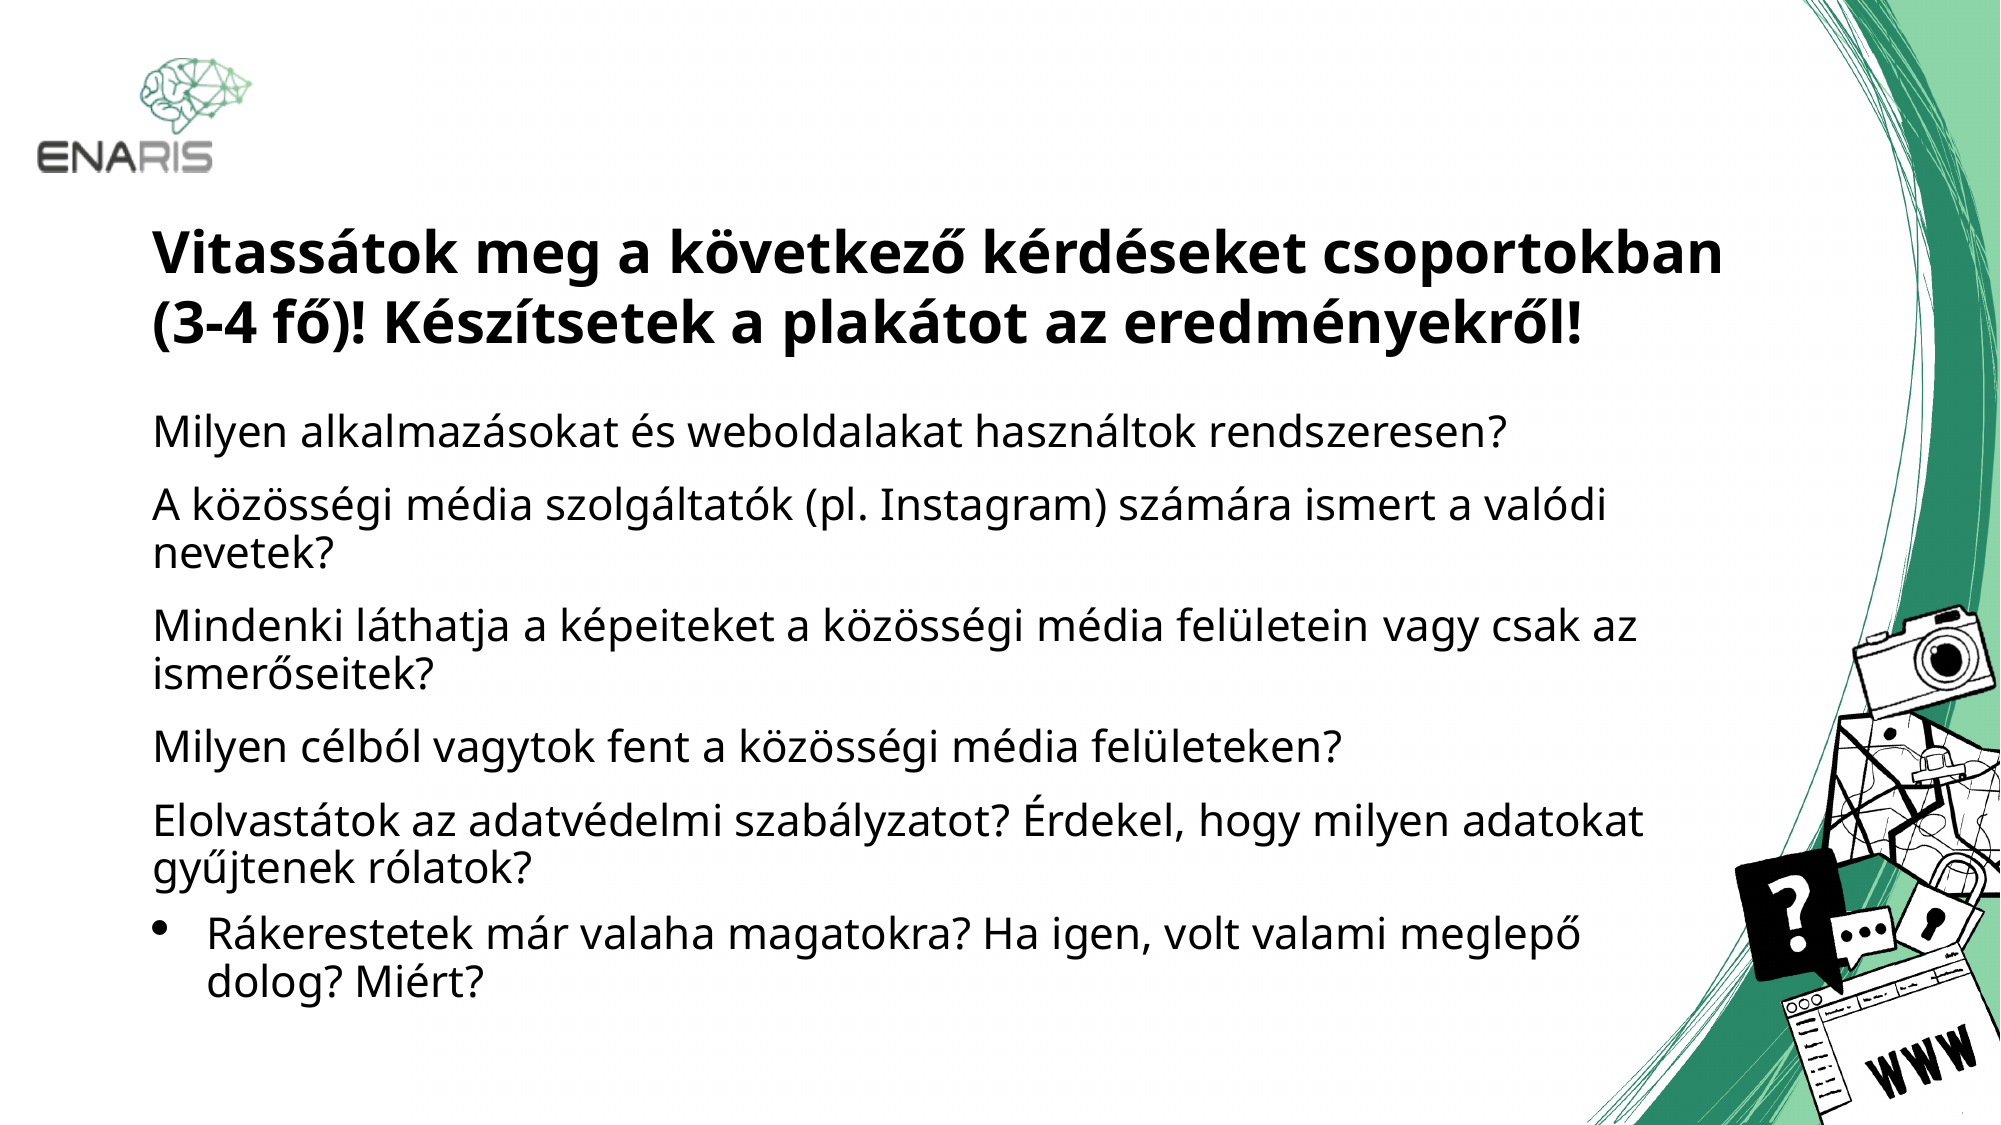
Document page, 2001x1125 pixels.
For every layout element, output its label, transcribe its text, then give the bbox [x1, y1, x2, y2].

picture [408, 0, 2000, 1125]
picture [37, 58, 254, 173]
list Milyen alkalmazásokat és weboldalakat használtok rendszeresen? A közösségi média szolgáltatók (pl. Instagram) számára ismert a valódi nevetek? Mindenki láthatja a képeiteket a közösségi média felületein vagy csak az ismerőseitek? Milyen célból vagytok fent a közösségi média felületeken? Elolvastátok az adatvédelmi szabályzatot? Érdekel, hogy milyen adatokat gyűjtenek rólatok? Rákerestetek már valaha magatokra? Ha igen, volt valami meglepő dolog? Miért? [137, 401, 1728, 1018]
title Vitassátok meg a következő kérdéseket csoportokban (3-4 fő)! Készítsetek a plakátot az eredményekről! [137, 154, 1747, 479]
